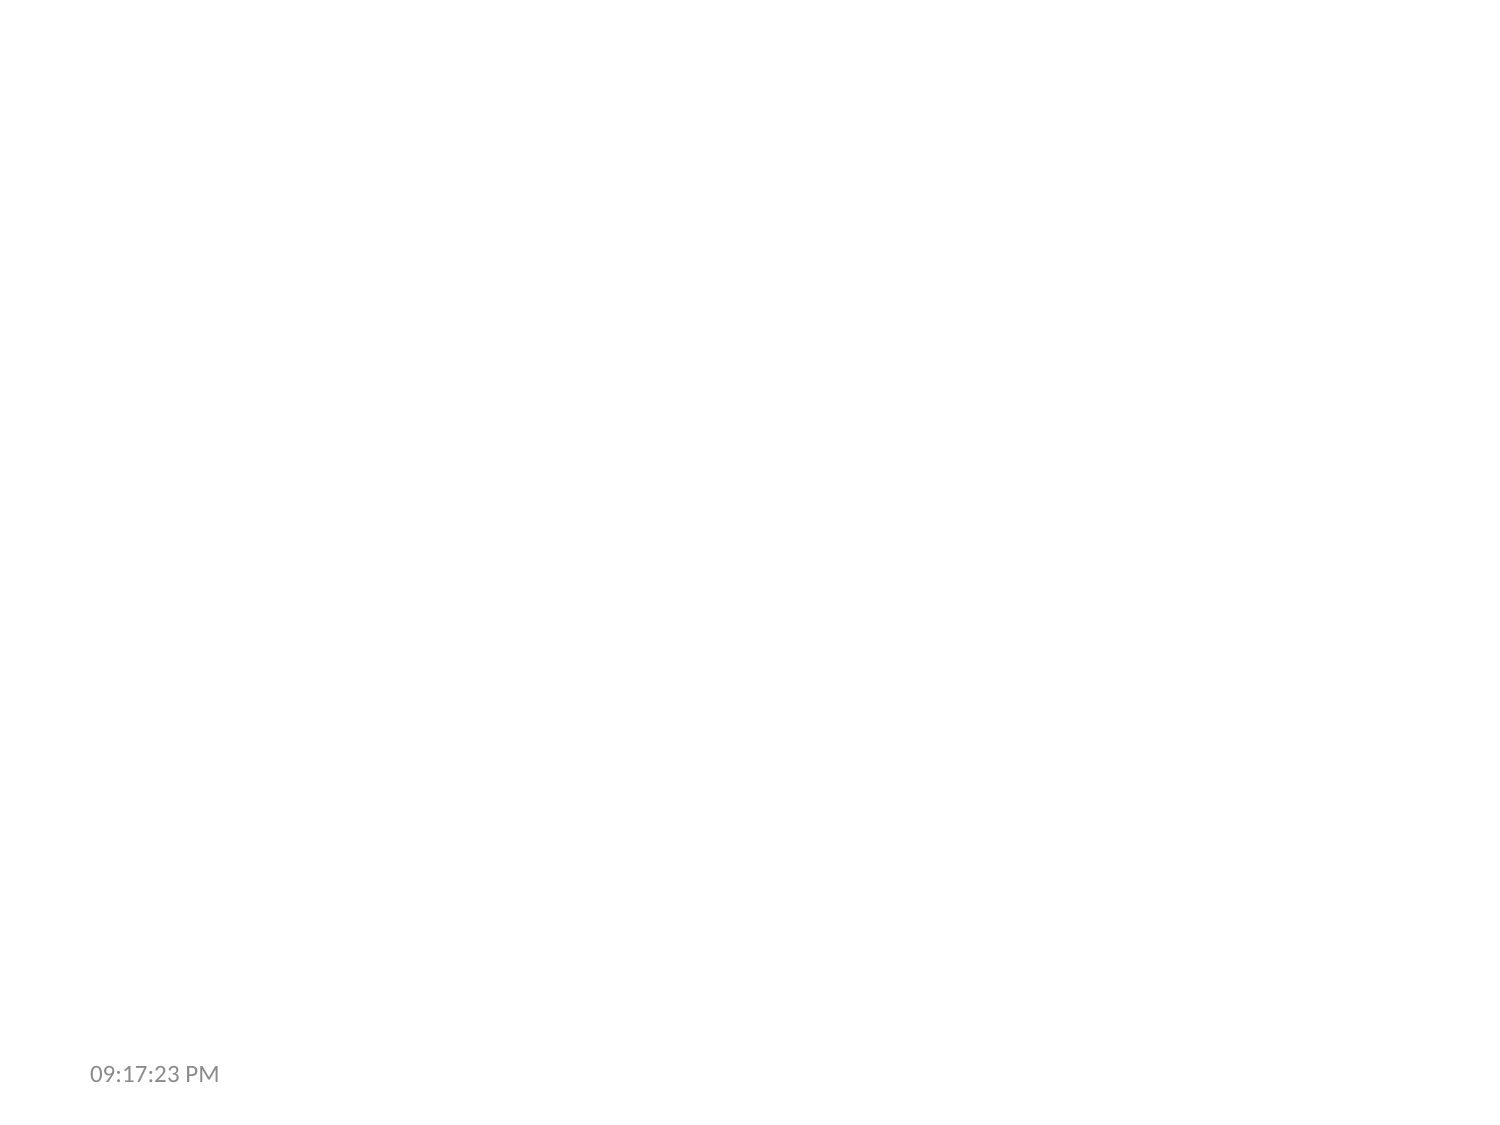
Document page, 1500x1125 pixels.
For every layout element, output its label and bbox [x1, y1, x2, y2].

slide_number [75, 1042, 425, 1103]
